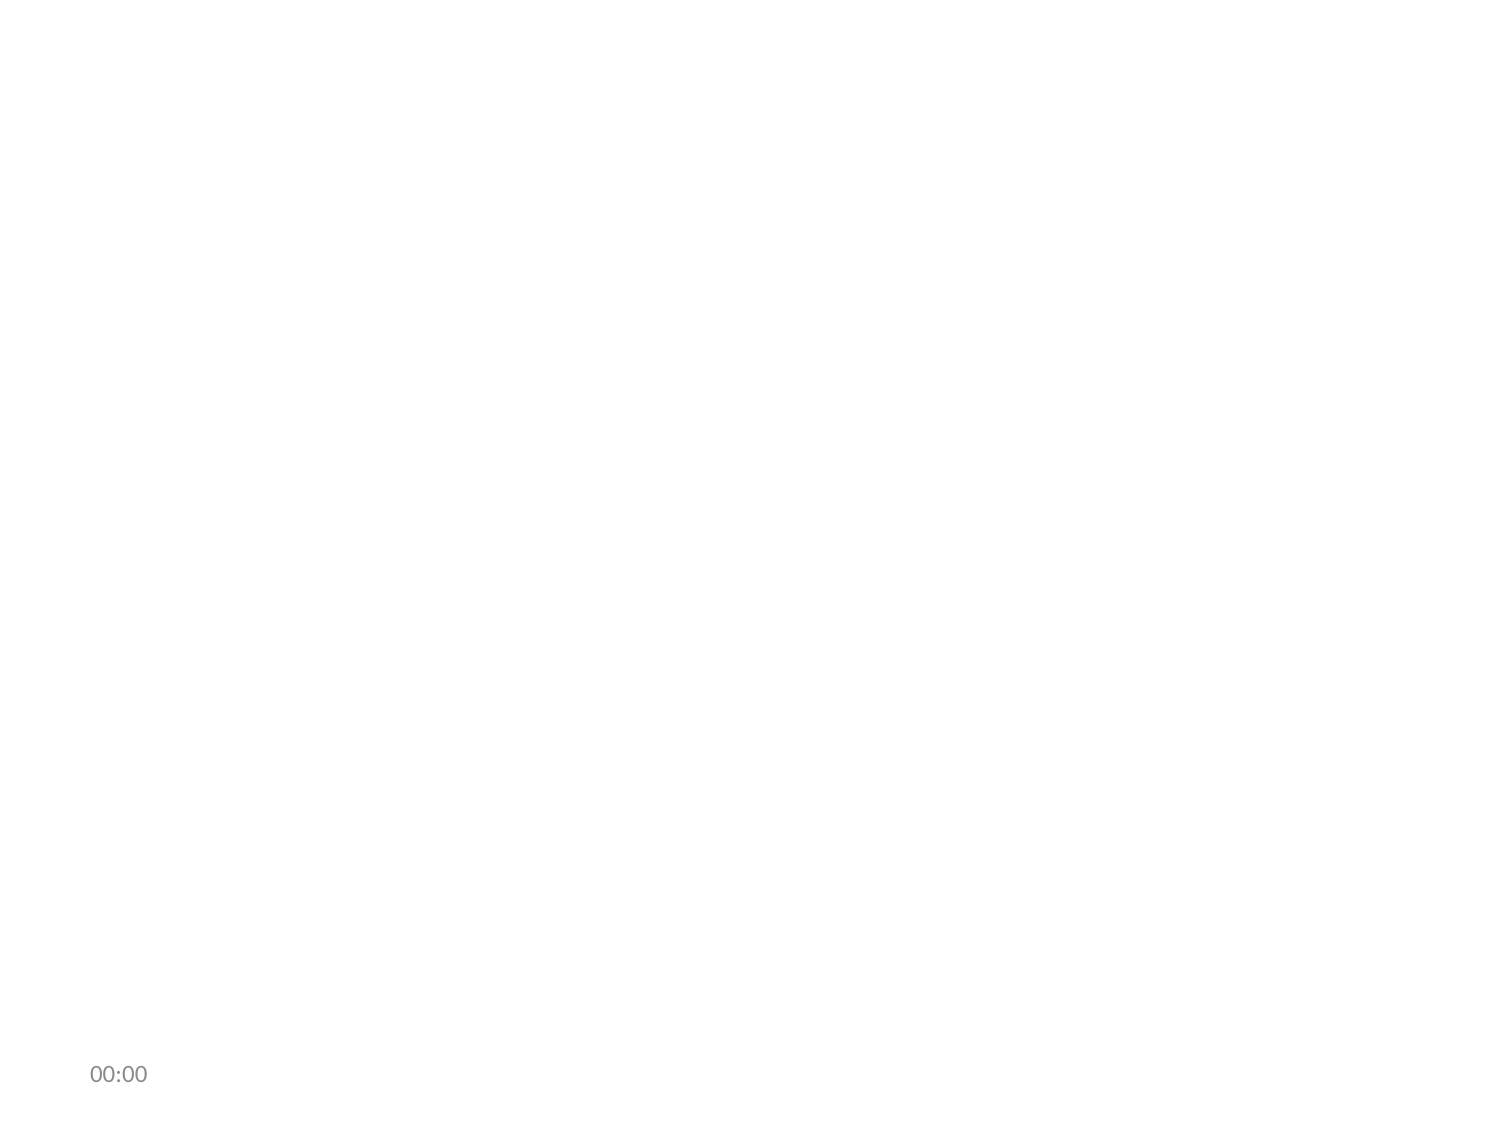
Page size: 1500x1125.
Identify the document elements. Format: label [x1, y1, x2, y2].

slide_number [75, 1042, 425, 1103]
